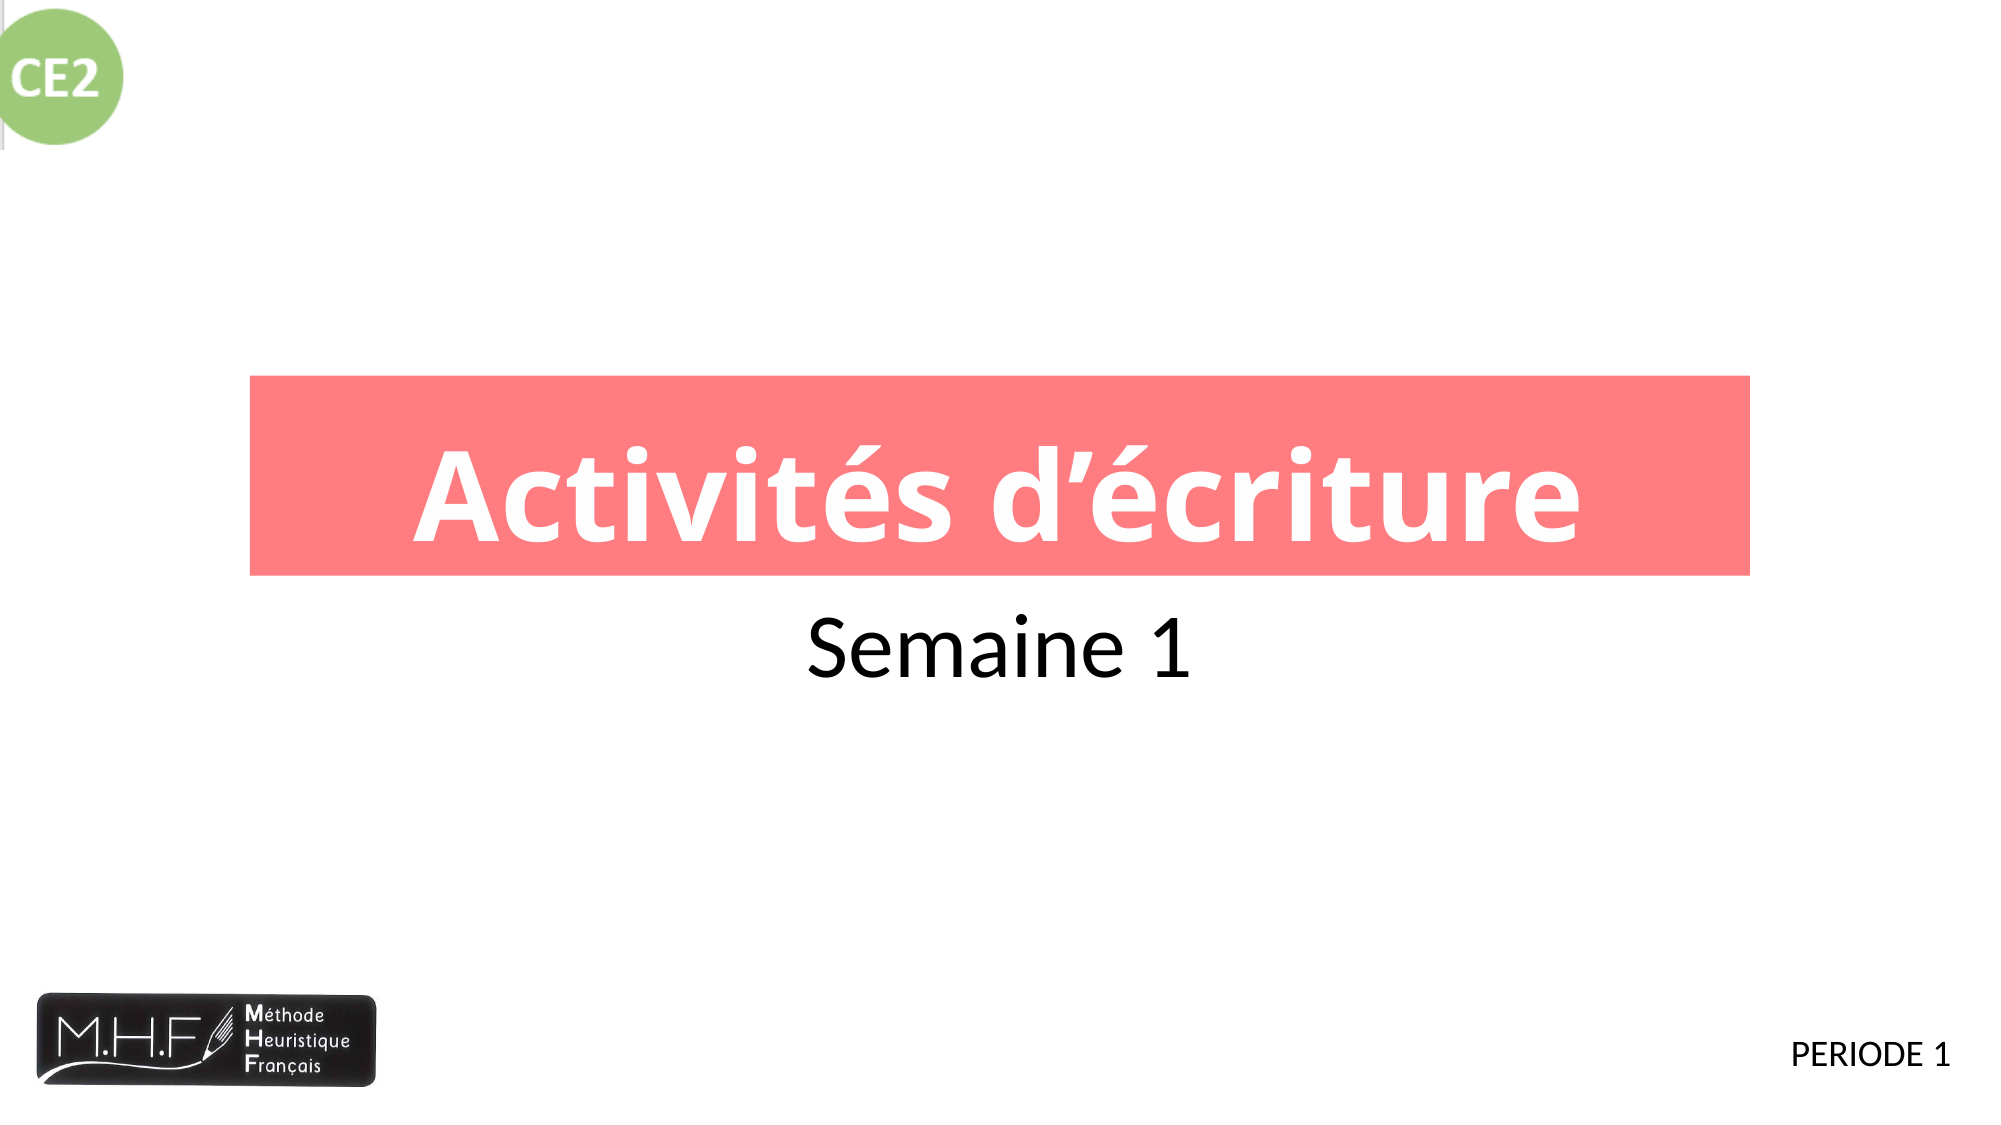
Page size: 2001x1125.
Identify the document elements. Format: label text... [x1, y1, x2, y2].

title Activités d’écriture [249, 375, 1750, 576]
picture [0, 0, 132, 150]
picture [33, 990, 379, 1089]
text_box PERIODE 1 [1362, 1021, 1967, 1082]
subtitle Semaine 1 [249, 590, 1750, 863]
